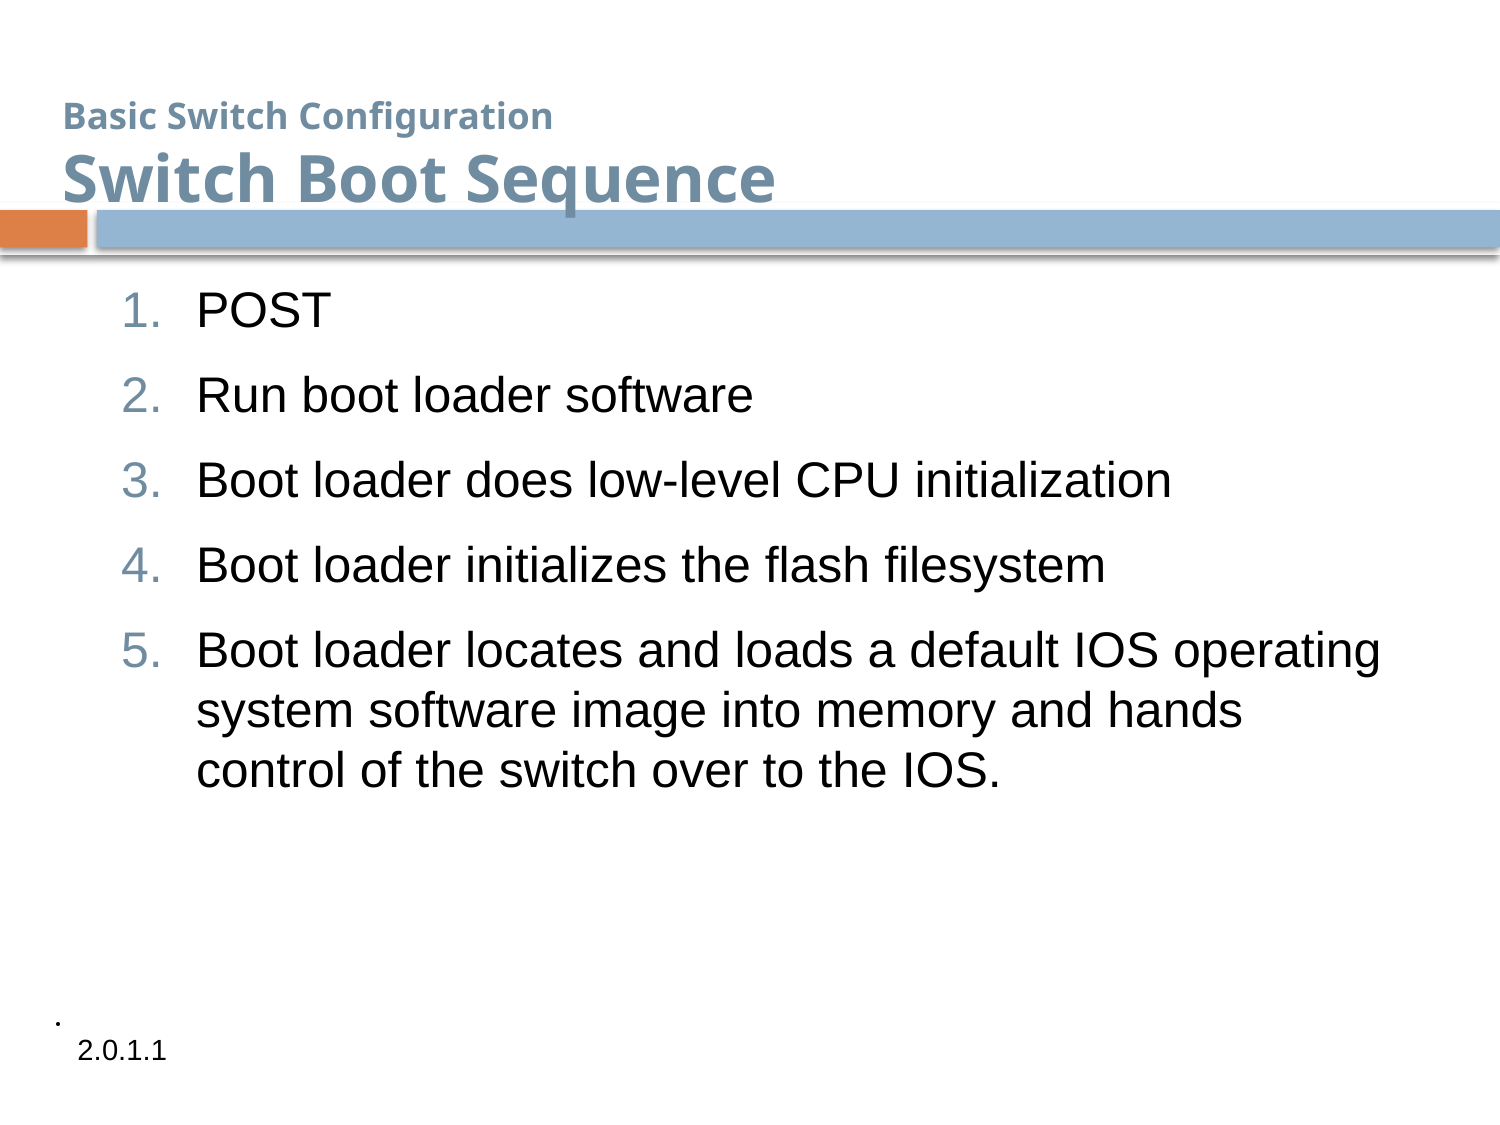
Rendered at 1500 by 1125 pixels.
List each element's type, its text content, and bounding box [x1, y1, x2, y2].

text_box POST Run boot loader software Boot loader does low-level CPU initialization Boot loader initializes the flash filesystem Boot loader locates and loads a default IOS operating system software image into memory and hands control of the switch over to the IOS. [107, 270, 1411, 857]
title Basic Switch Configuration Switch Boot Sequence [47, 85, 1384, 224]
